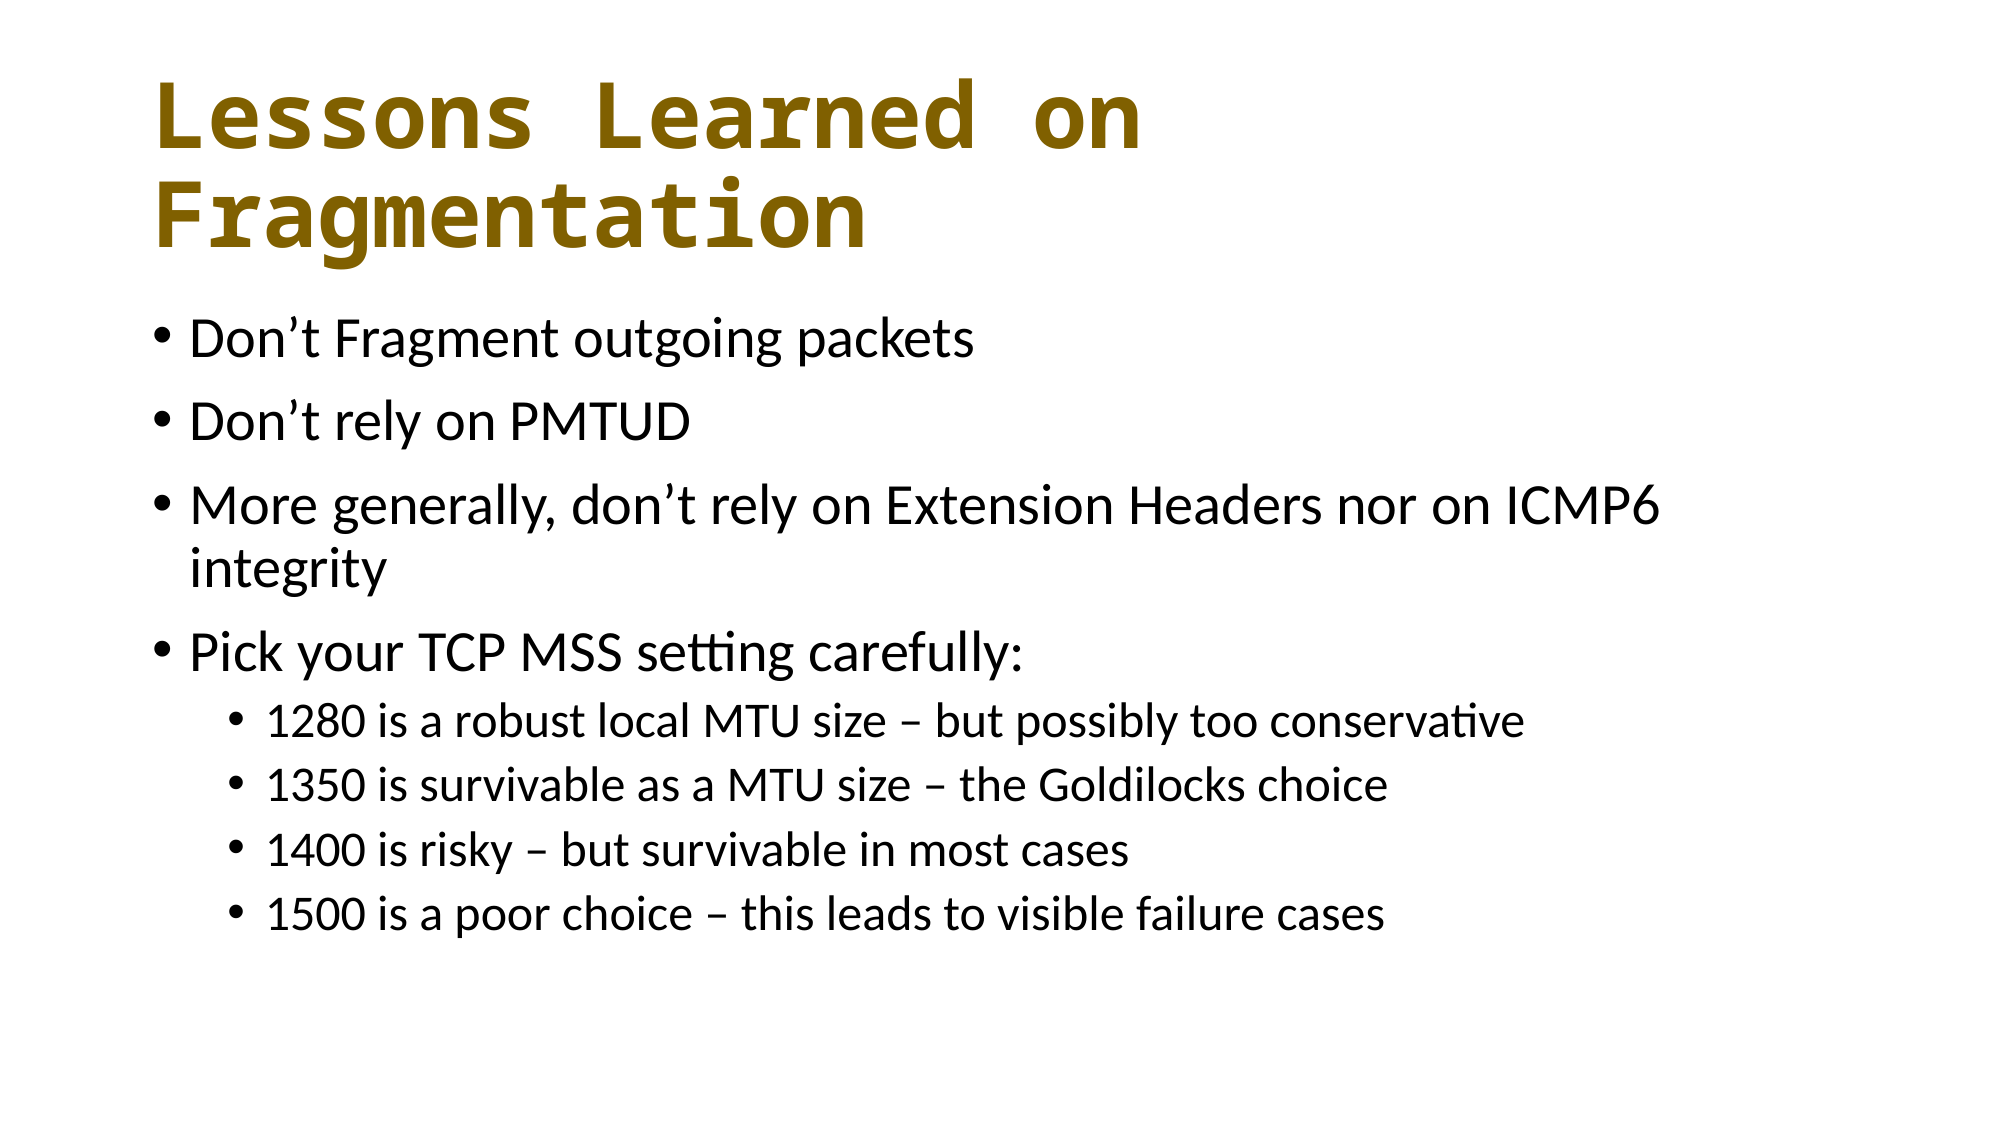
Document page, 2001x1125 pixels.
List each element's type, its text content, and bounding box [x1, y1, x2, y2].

list Don’t Fragment outgoing packets Don’t rely on PMTUD More generally, don’t rely on Extension Headers nor on ICMP6 integrity Pick your TCP MSS setting carefully: 1280 is a robust local MTU size – but possibly too conservative 1350 is survivable as a MTU size – the Goldilocks choice 1400 is risky – but survivable in most cases 1500 is a poor choice – this leads to visible failure cases [137, 299, 1863, 1014]
title Lessons Learned on Fragmentation [137, 59, 1863, 278]
